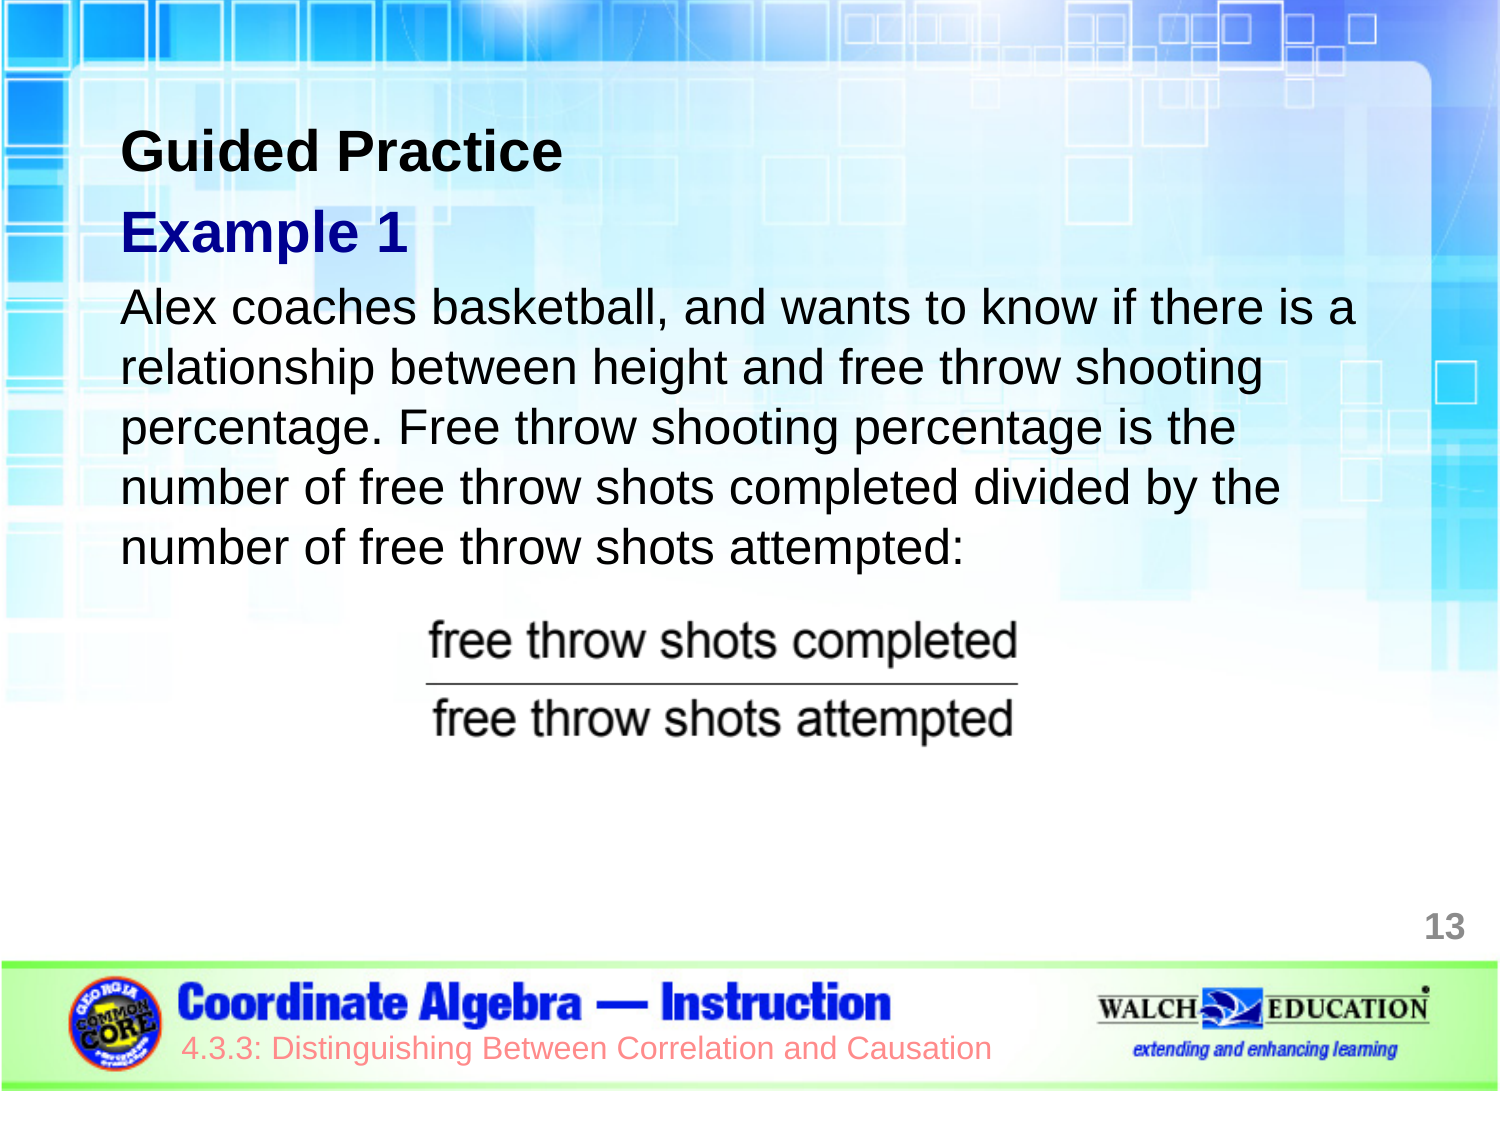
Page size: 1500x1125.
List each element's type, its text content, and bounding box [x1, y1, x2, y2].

subtitle Guided Practice Example 1 Alex coaches basketball, and wants to know if there is a relationship between height and free throw shooting percentage. Free throw shooting percentage is the number of free throw shots completed divided by the number of free throw shots attempted: [105, 105, 1436, 925]
slide_number 13 [1361, 901, 1481, 949]
picture [1, 0, 1500, 1091]
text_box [423, 606, 1020, 750]
footer 4.3.3: Distinguishing Between Correlation and Causation [166, 1024, 1080, 1069]
